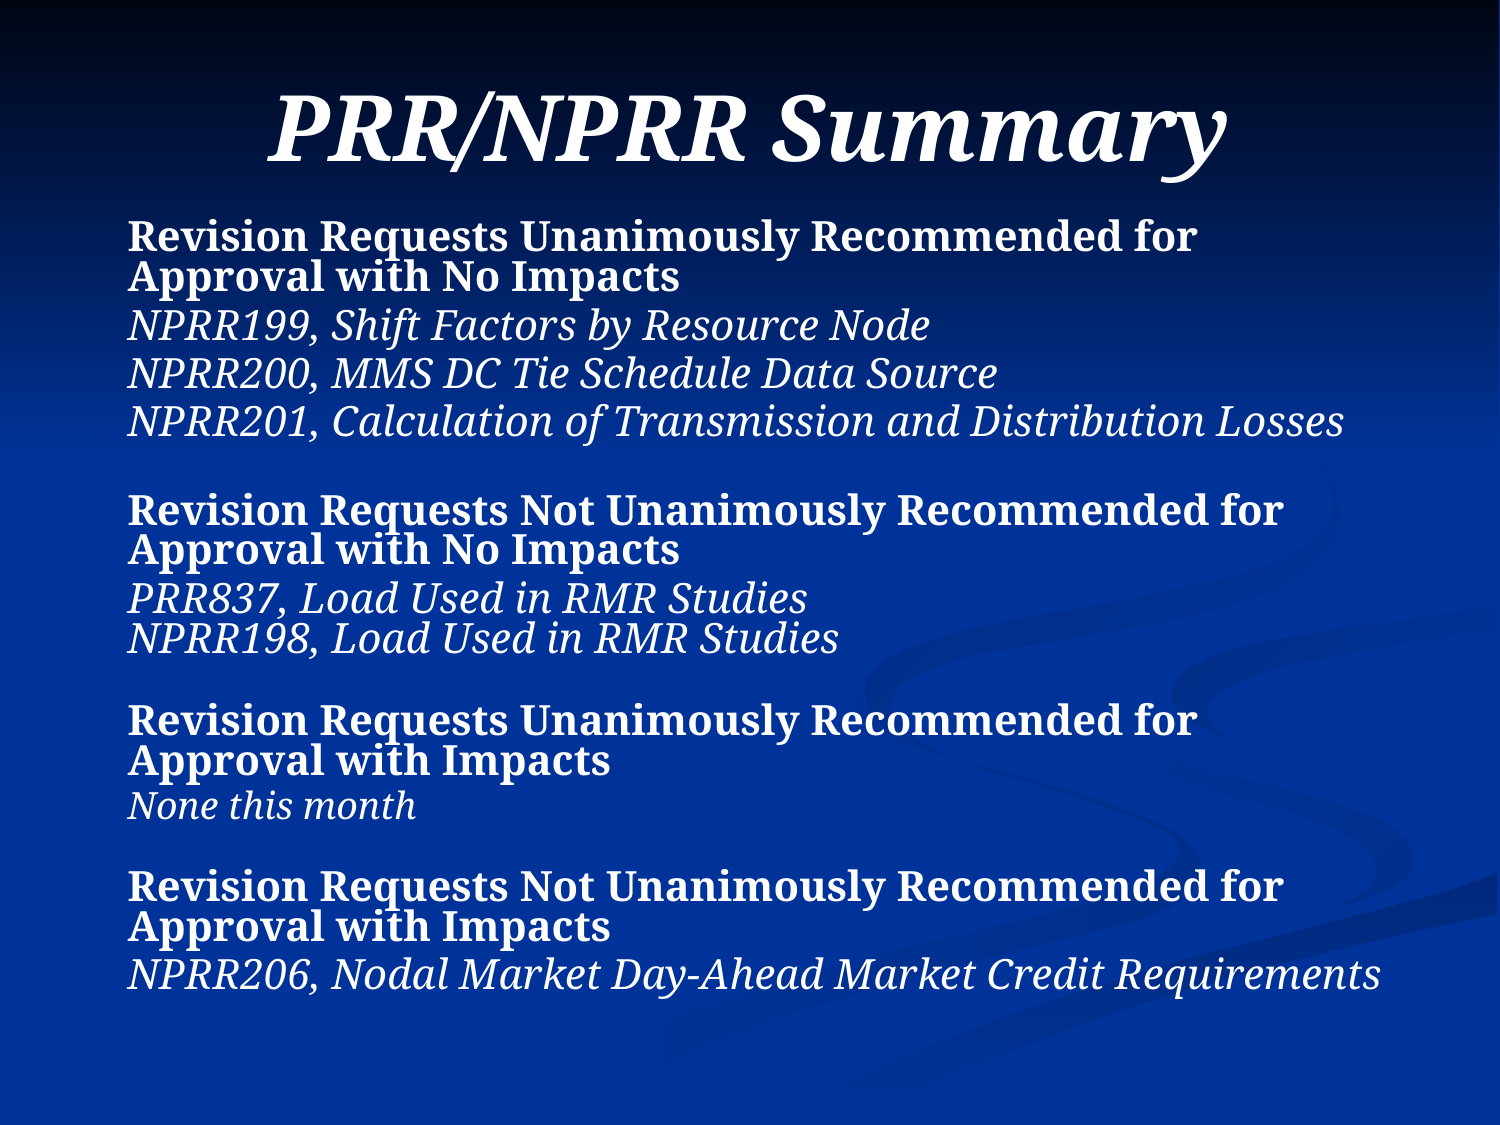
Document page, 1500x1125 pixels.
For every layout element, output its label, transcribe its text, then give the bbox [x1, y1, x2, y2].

list Revision Requests Unanimously Recommended for Approval with No Impacts NPRR199, Shift Factors by Resource Node NPRR200, MMS DC Tie Schedule Data Source NPRR201, Calculation of Transmission and Distribution Losses Revision Requests Not Unanimously Recommended for Approval with No Impacts PRR837, Load Used in RMR Studies NPRR198, Load Used in RMR Studies Revision Requests Unanimously Recommended for Approval with Impacts None this month Revision Requests Not Unanimously Recommended for Approval with Impacts NPRR206, Nodal Market Day-Ahead Market Credit Requirements [112, 212, 1413, 1076]
title PRR/NPRR Summary [74, 12, 1426, 238]
